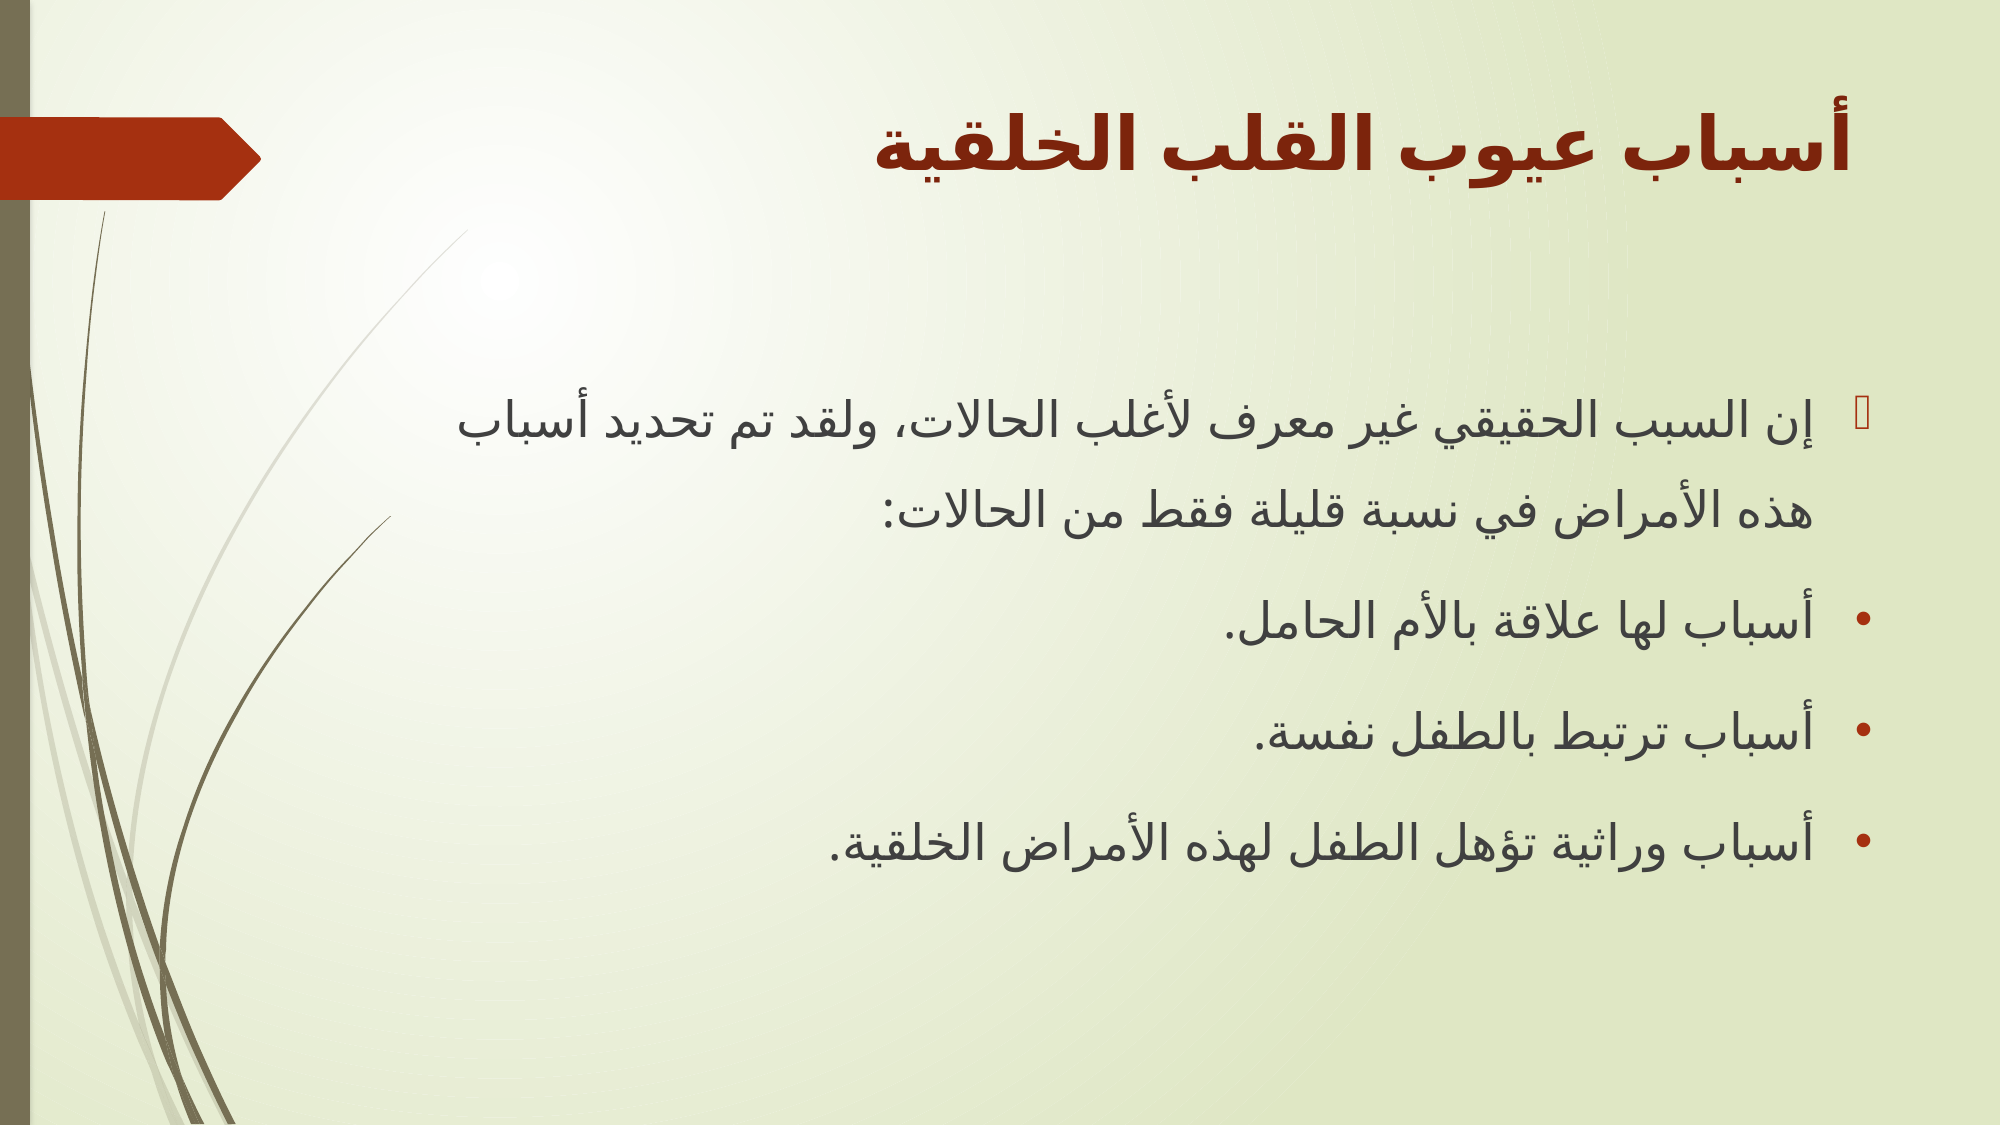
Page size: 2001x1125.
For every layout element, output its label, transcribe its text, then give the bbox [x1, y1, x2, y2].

title أسباب عيوب القلب الخلقية [407, 87, 1870, 298]
list إن السبب الحقيقي غير معرف لأغلب الحالات، ولقد تم تحديد أسباب هذه الأمراض في نسبة قليلة فقط من الحالات: أسباب لها علاقة بالأم الحامل. أسباب ترتبط بالطفل نفسة. أسباب وراثية تؤهل الطفل لهذه الأمراض الخلقية. [424, 350, 1888, 970]
